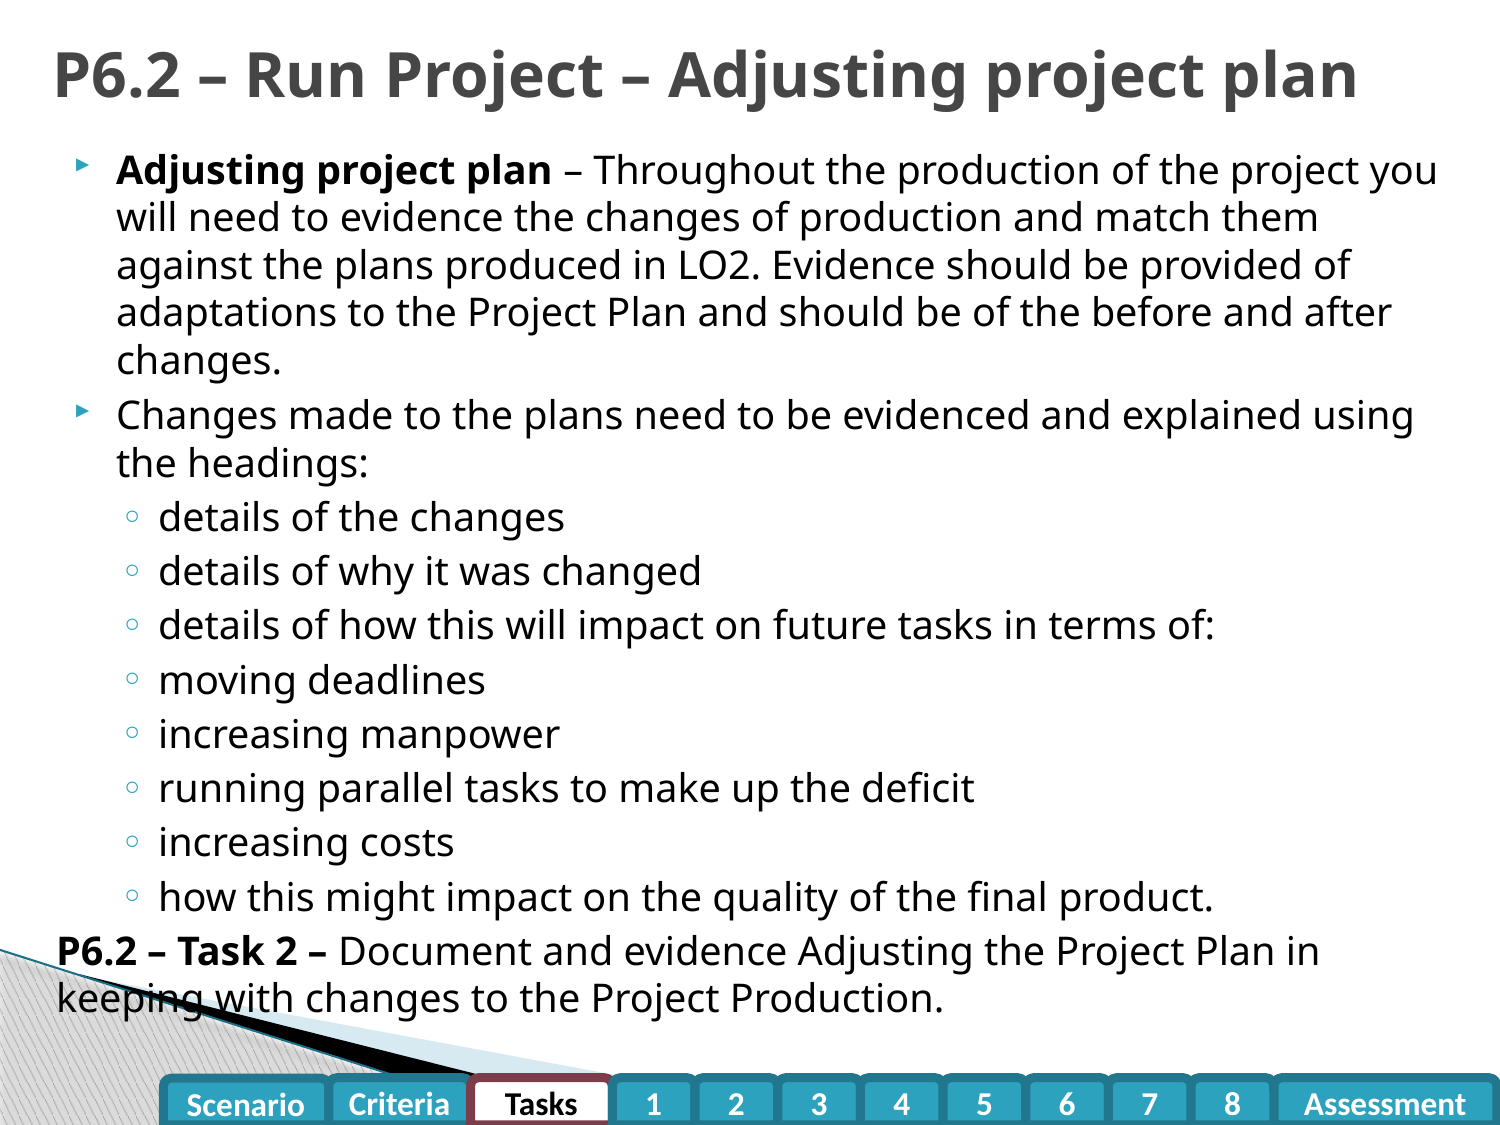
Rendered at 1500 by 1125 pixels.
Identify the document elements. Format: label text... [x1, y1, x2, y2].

title P6.2 – Run Project – Adjusting project plan [37, 19, 1471, 126]
list Adjusting project plan – Throughout the production of the project you will need to evidence the changes of production and match them against the plans produced in LO2. Evidence should be provided of adaptations to the Project Plan and should be of the before and after changes. Changes made to the plans need to be evidenced and explained using the headings: details of the changes details of why it was changed details of how this will impact on future tasks in terms of: moving deadlines increasing manpower running parallel tasks to make up the deficit increasing costs how this might impact on the quality of the final product. P6.2 – Task 2 – Document and evidence Adjusting the Project Plan in keeping with changes to the Project Production. [41, 137, 1471, 1035]
